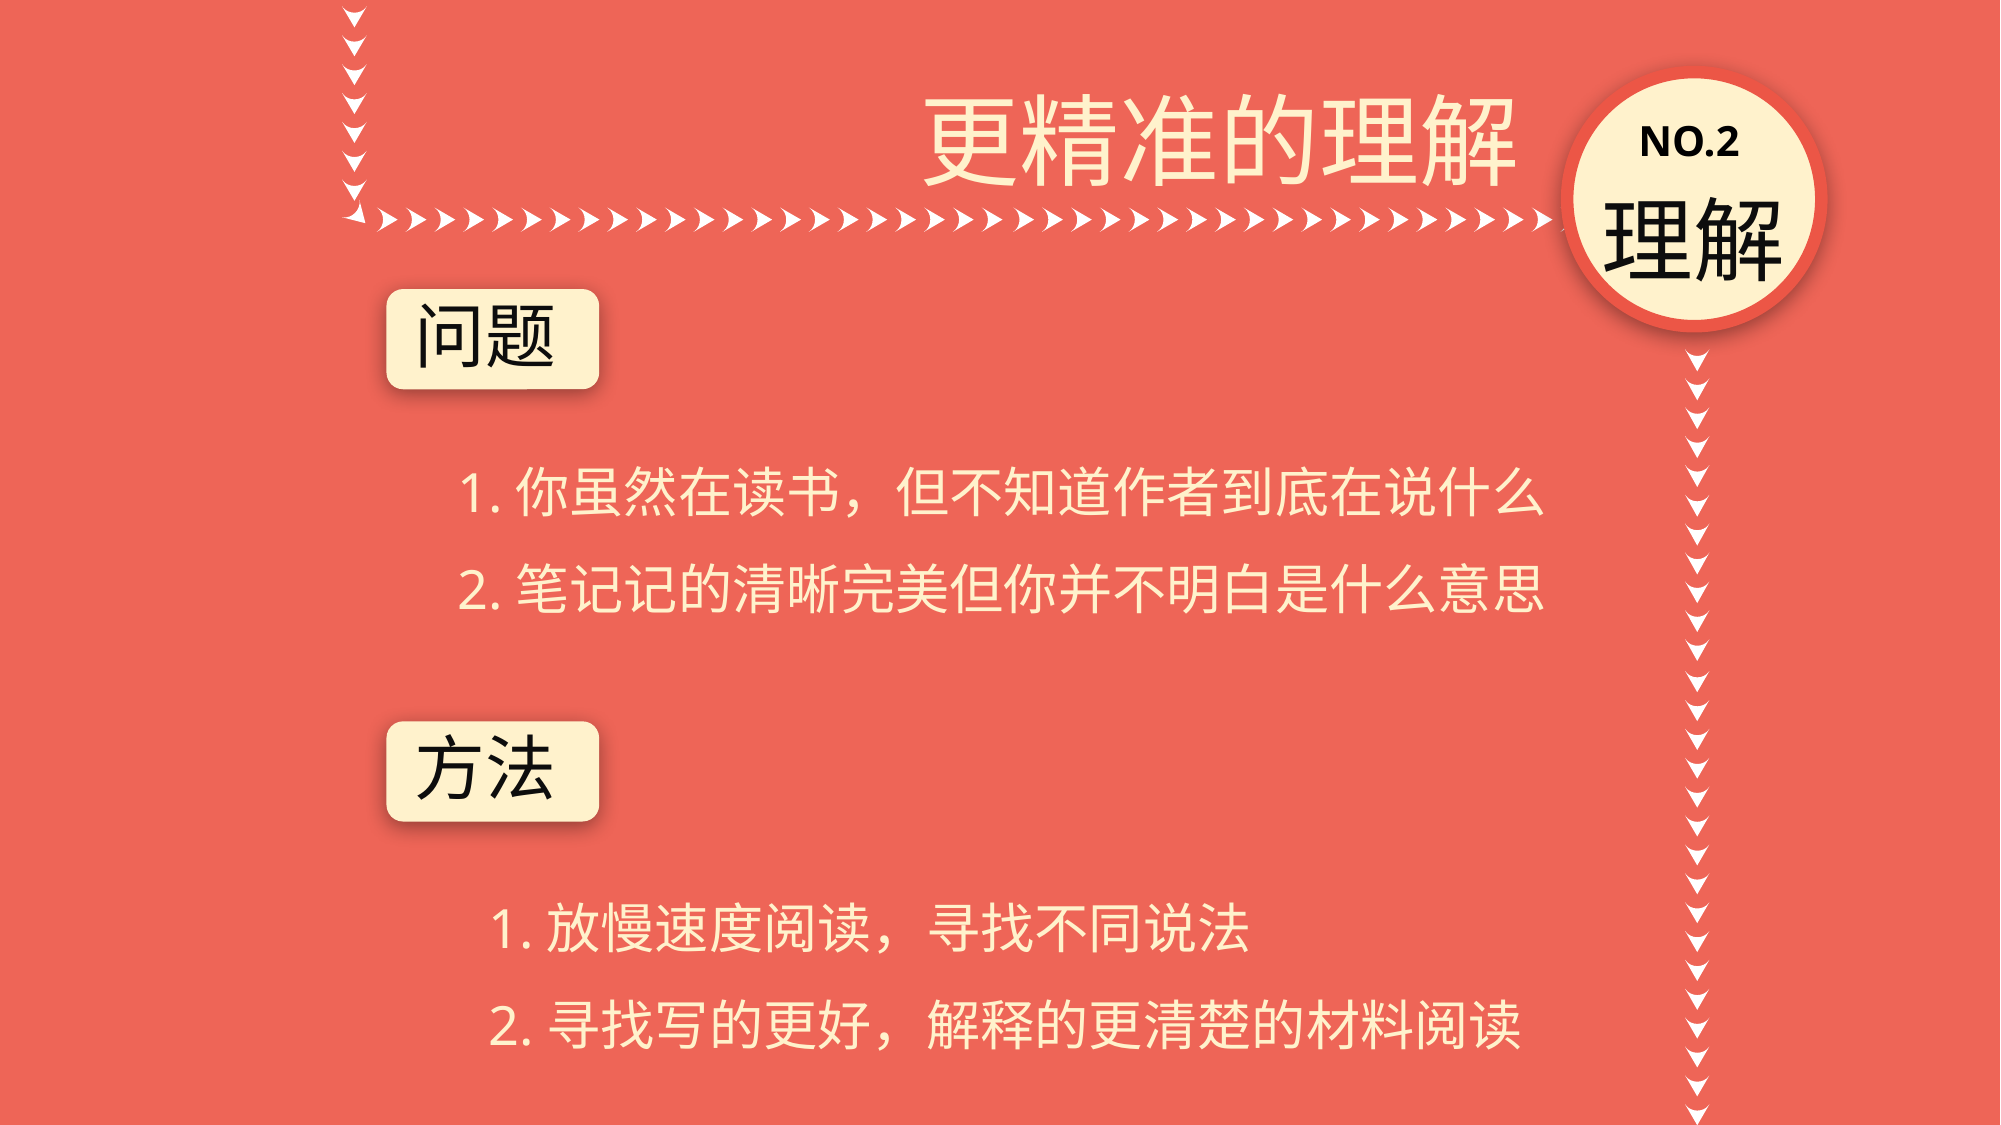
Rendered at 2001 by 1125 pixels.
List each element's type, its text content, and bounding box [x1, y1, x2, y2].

text_box [1683, 1016, 1712, 1041]
text_box [340, 63, 369, 88]
text_box [340, 92, 369, 117]
text_box [1683, 1074, 1712, 1099]
text_box [1683, 727, 1712, 753]
text_box [1683, 435, 1712, 461]
text_box [1683, 756, 1712, 781]
text_box [1683, 406, 1712, 432]
text_box [1683, 348, 1712, 374]
text_box [1683, 551, 1712, 577]
text_box [1683, 1103, 1712, 1125]
text_box 1.你虽然在读书，但不知道作者到底在说什么 2.笔记记的清晰完美但你并不明白是什么意思 [442, 418, 1562, 628]
text_box [340, 197, 367, 225]
text_box [1683, 638, 1712, 664]
text_box [1683, 987, 1712, 1012]
text_box [1683, 609, 1712, 635]
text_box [1567, 72, 1822, 327]
text_box [340, 149, 369, 174]
text_box 1.放慢速度阅读，寻找不同说法 2.寻找写的更好，解释的更清楚的材料阅读 [473, 854, 1538, 1064]
text_box [1683, 522, 1712, 548]
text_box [386, 716, 600, 822]
text_box [340, 178, 369, 203]
text_box [1683, 580, 1712, 606]
text_box [1683, 670, 1712, 695]
text_box [340, 34, 369, 59]
text_box [1683, 464, 1712, 490]
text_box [386, 283, 600, 390]
text_box [1683, 843, 1712, 868]
text_box 更精准的理解 [886, 71, 1534, 207]
text_box [340, 120, 369, 146]
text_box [375, 207, 1567, 232]
text_box [340, 5, 369, 30]
text_box [1683, 785, 1712, 810]
text_box [1683, 814, 1712, 839]
text_box [1683, 377, 1712, 403]
text_box [1683, 699, 1712, 724]
text_box [1683, 958, 1712, 984]
text_box [1683, 929, 1712, 955]
text_box [1683, 901, 1712, 926]
text_box [1683, 1045, 1712, 1070]
text_box [1683, 872, 1712, 897]
text_box [1683, 493, 1712, 519]
